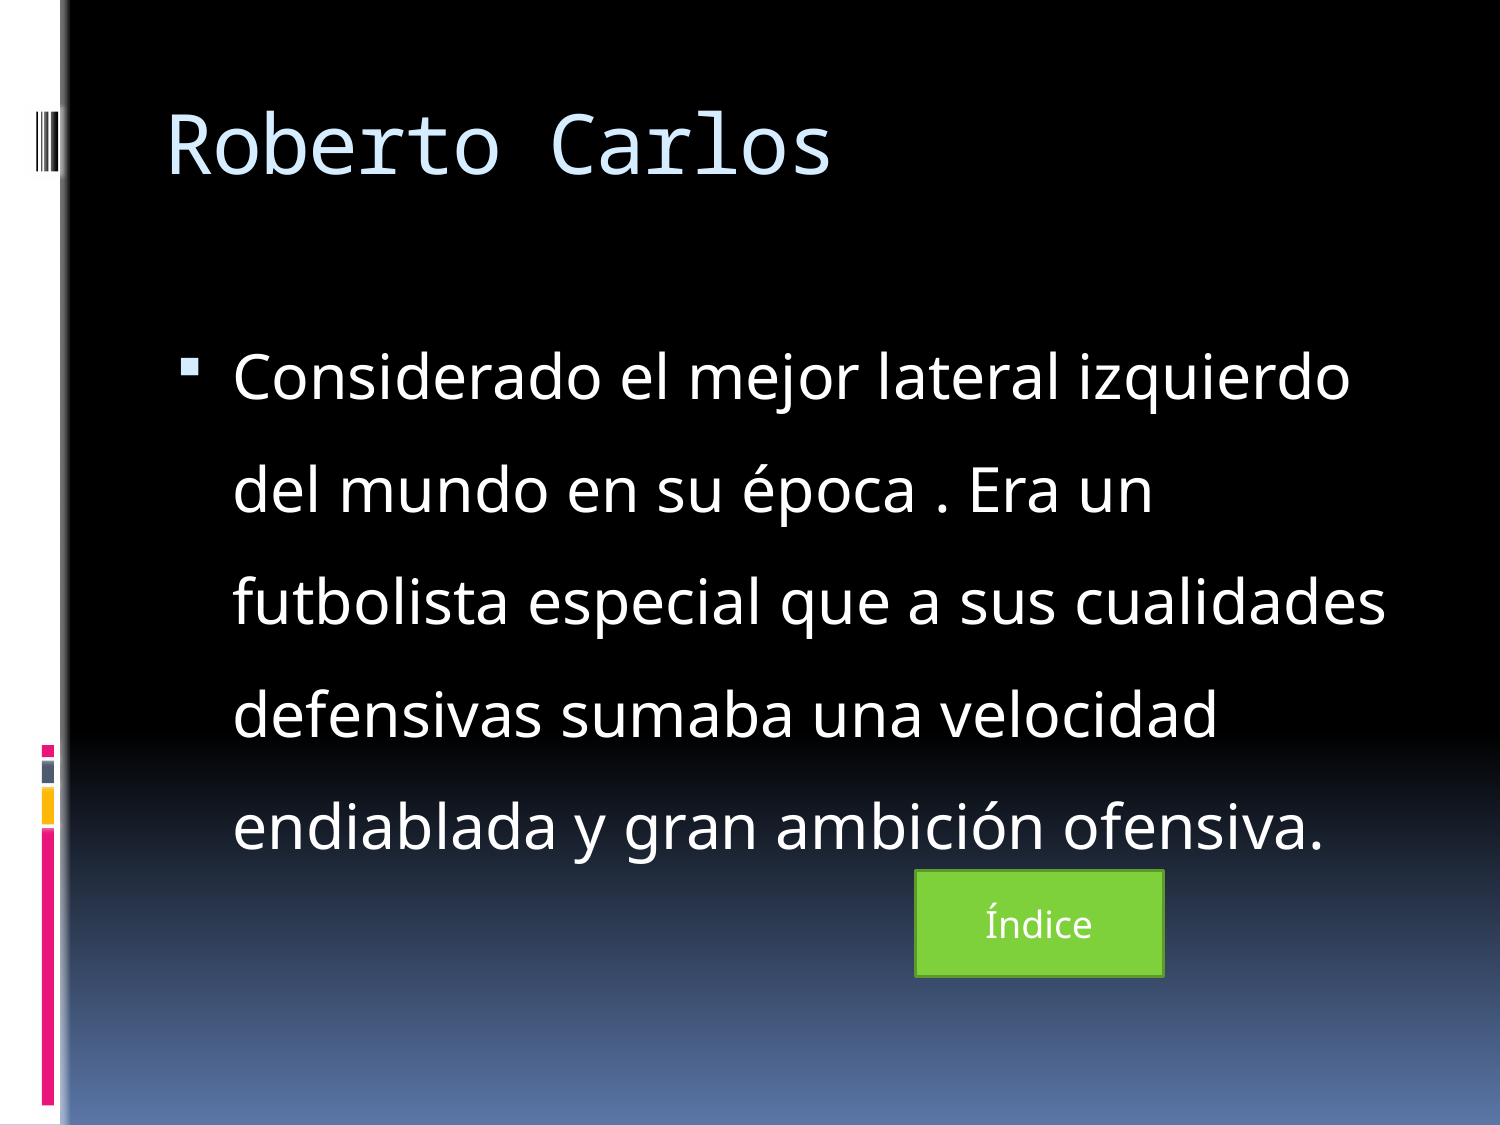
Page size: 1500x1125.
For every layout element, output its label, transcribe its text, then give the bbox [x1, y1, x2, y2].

title Roberto Carlos [150, 83, 1425, 234]
list Considerado el mejor lateral izquierdo del mundo en su época . Era un futbolista especial que a sus cualidades defensivas sumaba una velocidad endiablada y gran ambición ofensiva. [150, 292, 1425, 1043]
text_box Índice [914, 869, 1165, 978]
